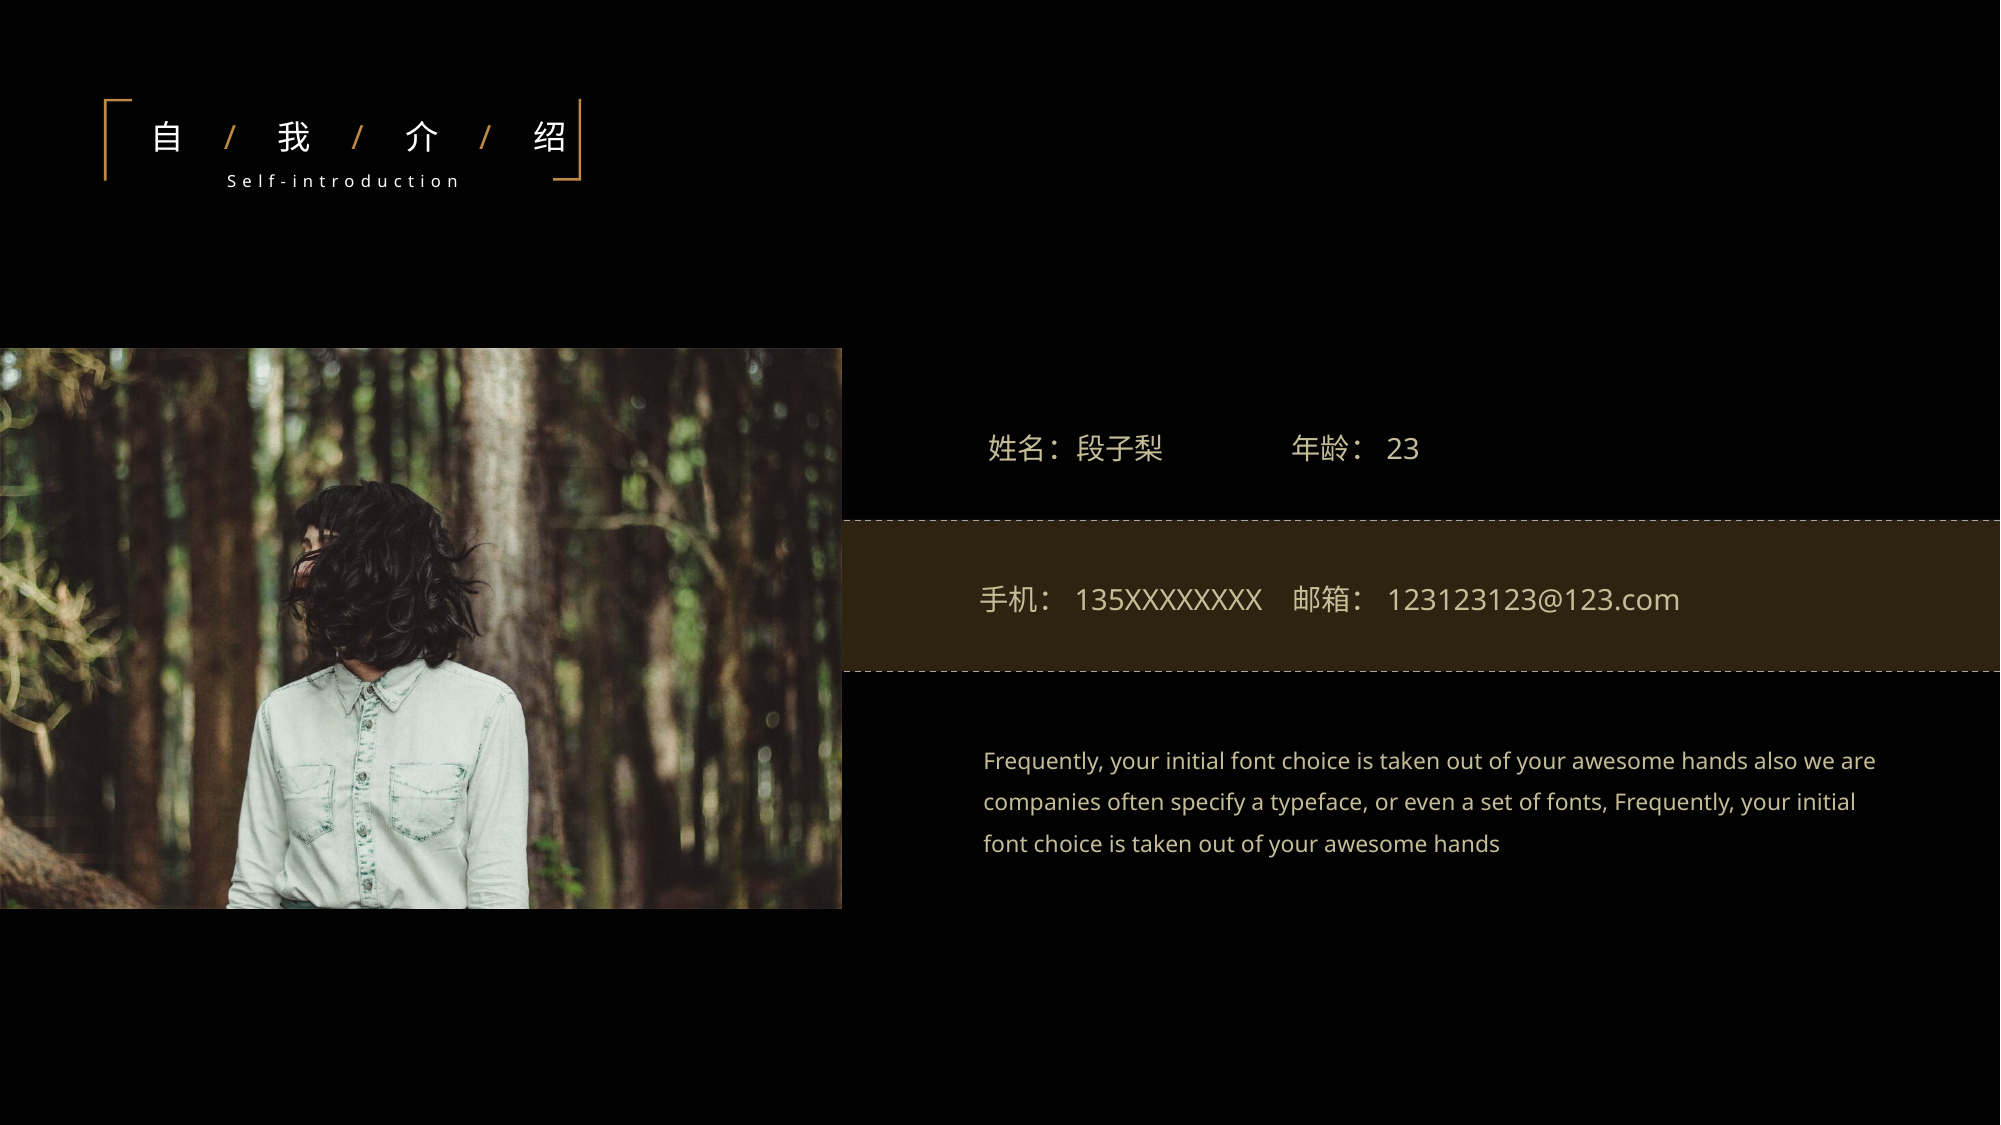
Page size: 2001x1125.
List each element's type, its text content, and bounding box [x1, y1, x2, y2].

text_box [103, 98, 582, 199]
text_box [973, 422, 1432, 474]
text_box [968, 573, 1682, 625]
picture [0, 348, 842, 910]
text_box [842, 519, 2000, 672]
text_box Frequently, your initial font choice is taken out of your awesome hands also we are companies often specify a typeface, or even a set of fonts, Frequently, your initial font choice is taken out of your awesome hands [968, 725, 1919, 864]
